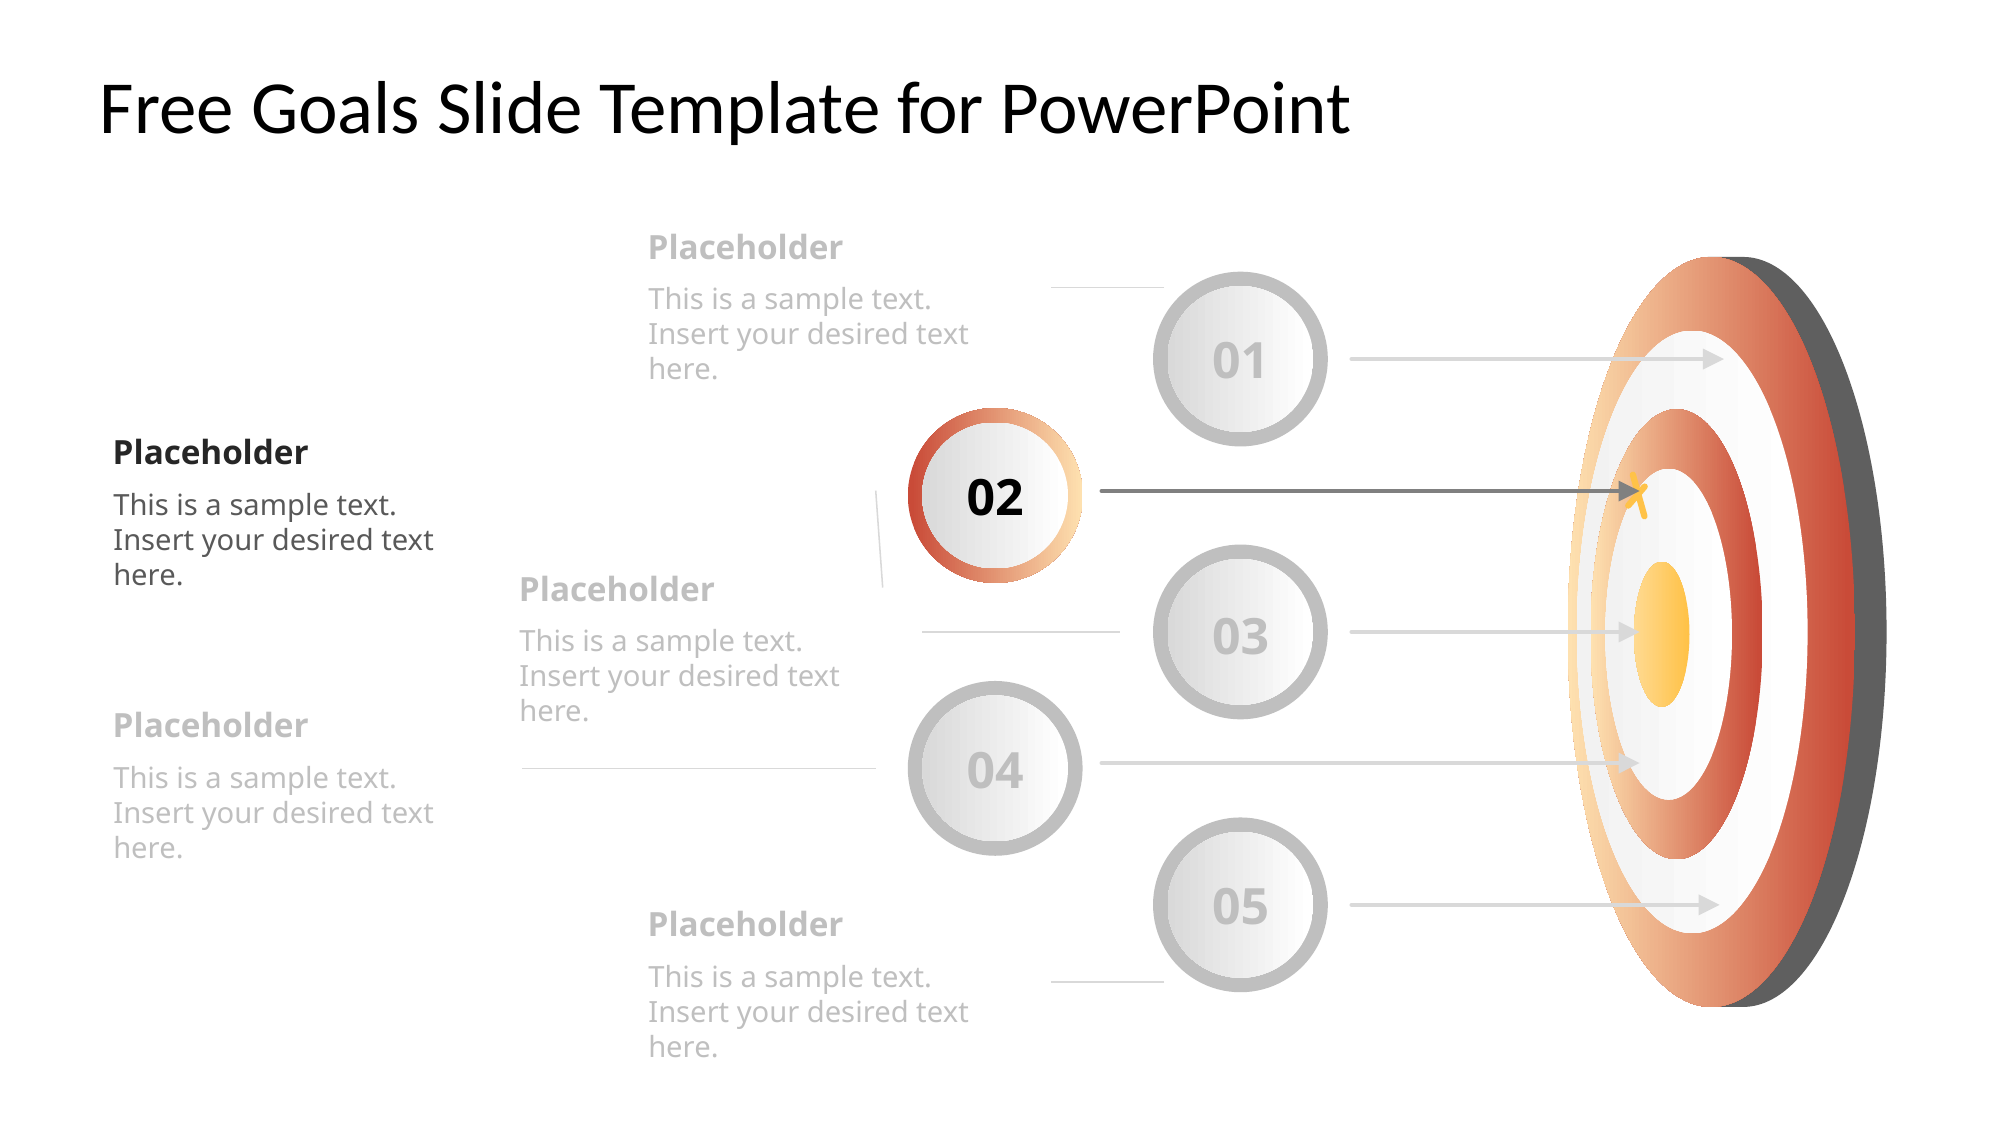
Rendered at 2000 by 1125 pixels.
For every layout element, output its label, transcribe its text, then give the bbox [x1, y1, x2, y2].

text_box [907, 407, 1083, 584]
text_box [1628, 474, 1645, 517]
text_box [1152, 271, 1329, 447]
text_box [1152, 817, 1329, 993]
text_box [518, 563, 883, 700]
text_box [1152, 544, 1329, 720]
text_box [1567, 256, 1887, 1008]
title Free Goals Slide Template for PowerPoint [99, 45, 1900, 162]
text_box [907, 680, 1083, 856]
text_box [647, 899, 1012, 1036]
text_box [112, 427, 477, 564]
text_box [112, 700, 477, 837]
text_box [647, 222, 1012, 358]
